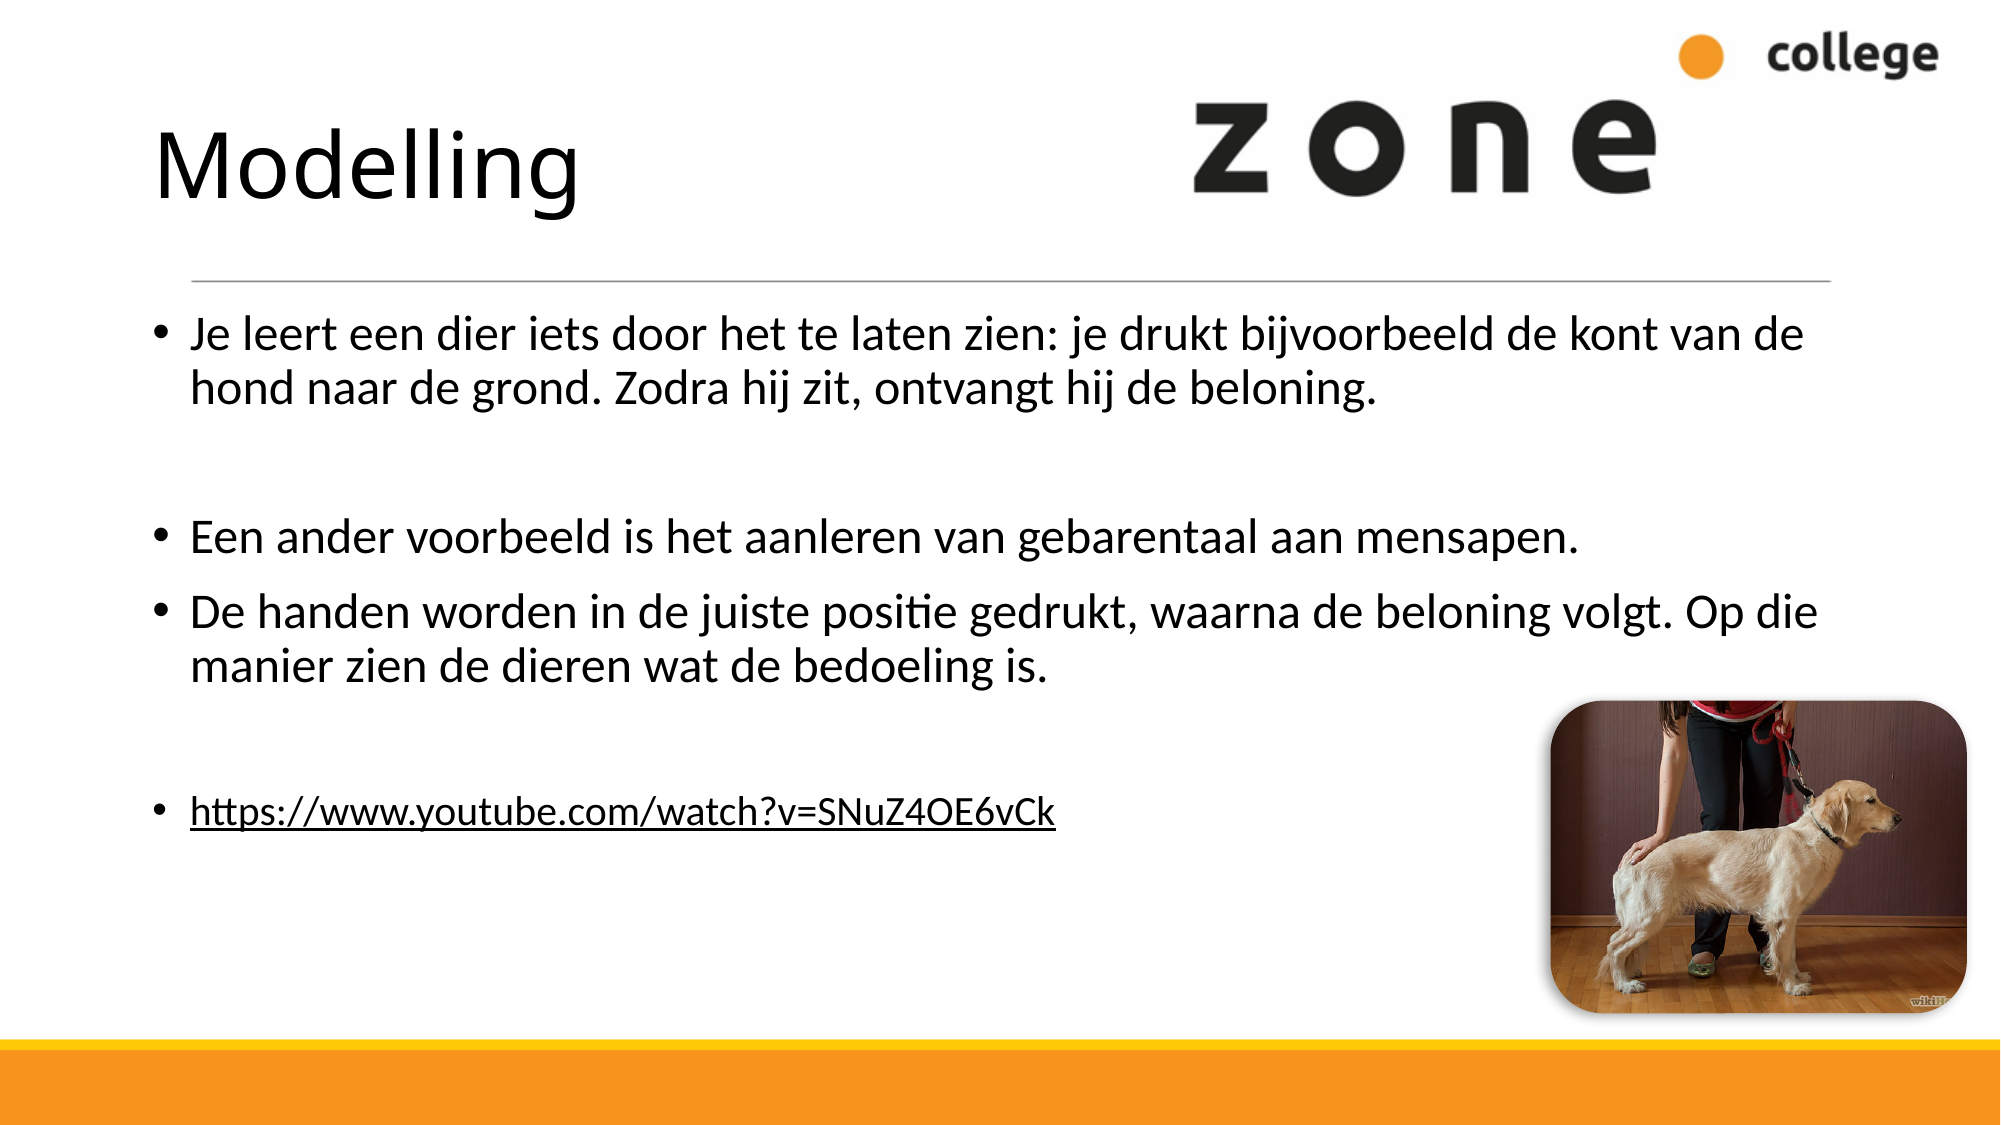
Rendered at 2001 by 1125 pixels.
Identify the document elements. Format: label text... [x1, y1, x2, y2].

picture [0, 0, 2001, 1125]
list Je leert een dier iets door het te laten zien: je drukt bijvoorbeeld de kont van de hond naar de grond. Zodra hij zit, ontvangt hij de beloning. Een ander voorbeeld is het aanleren van gebarentaal aan mensapen. De handen worden in de juiste positie gedrukt, waarna de beloning volgt. Op die manier zien de dieren wat de bedoeling is. https://www.youtube.com/watch?v=SNuZ4OE6vCk [137, 299, 1863, 1014]
title Modelling [137, 59, 1863, 278]
